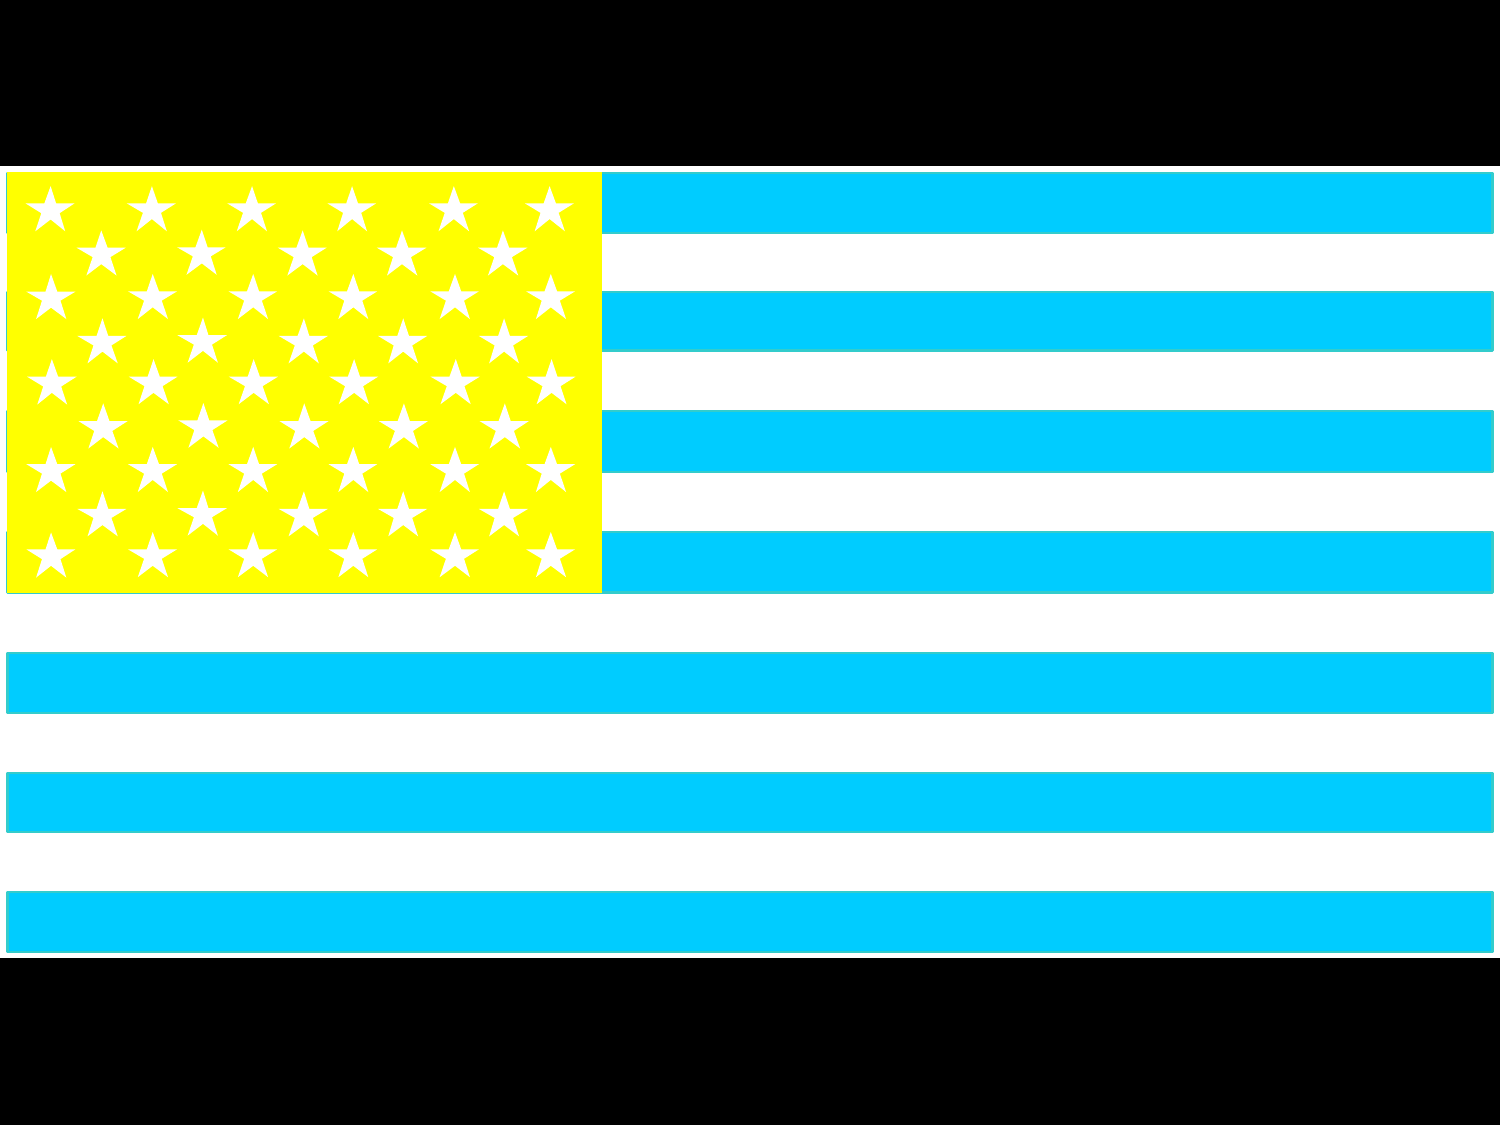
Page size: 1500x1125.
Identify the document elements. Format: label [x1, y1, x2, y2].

text_box [0, 165, 1500, 960]
